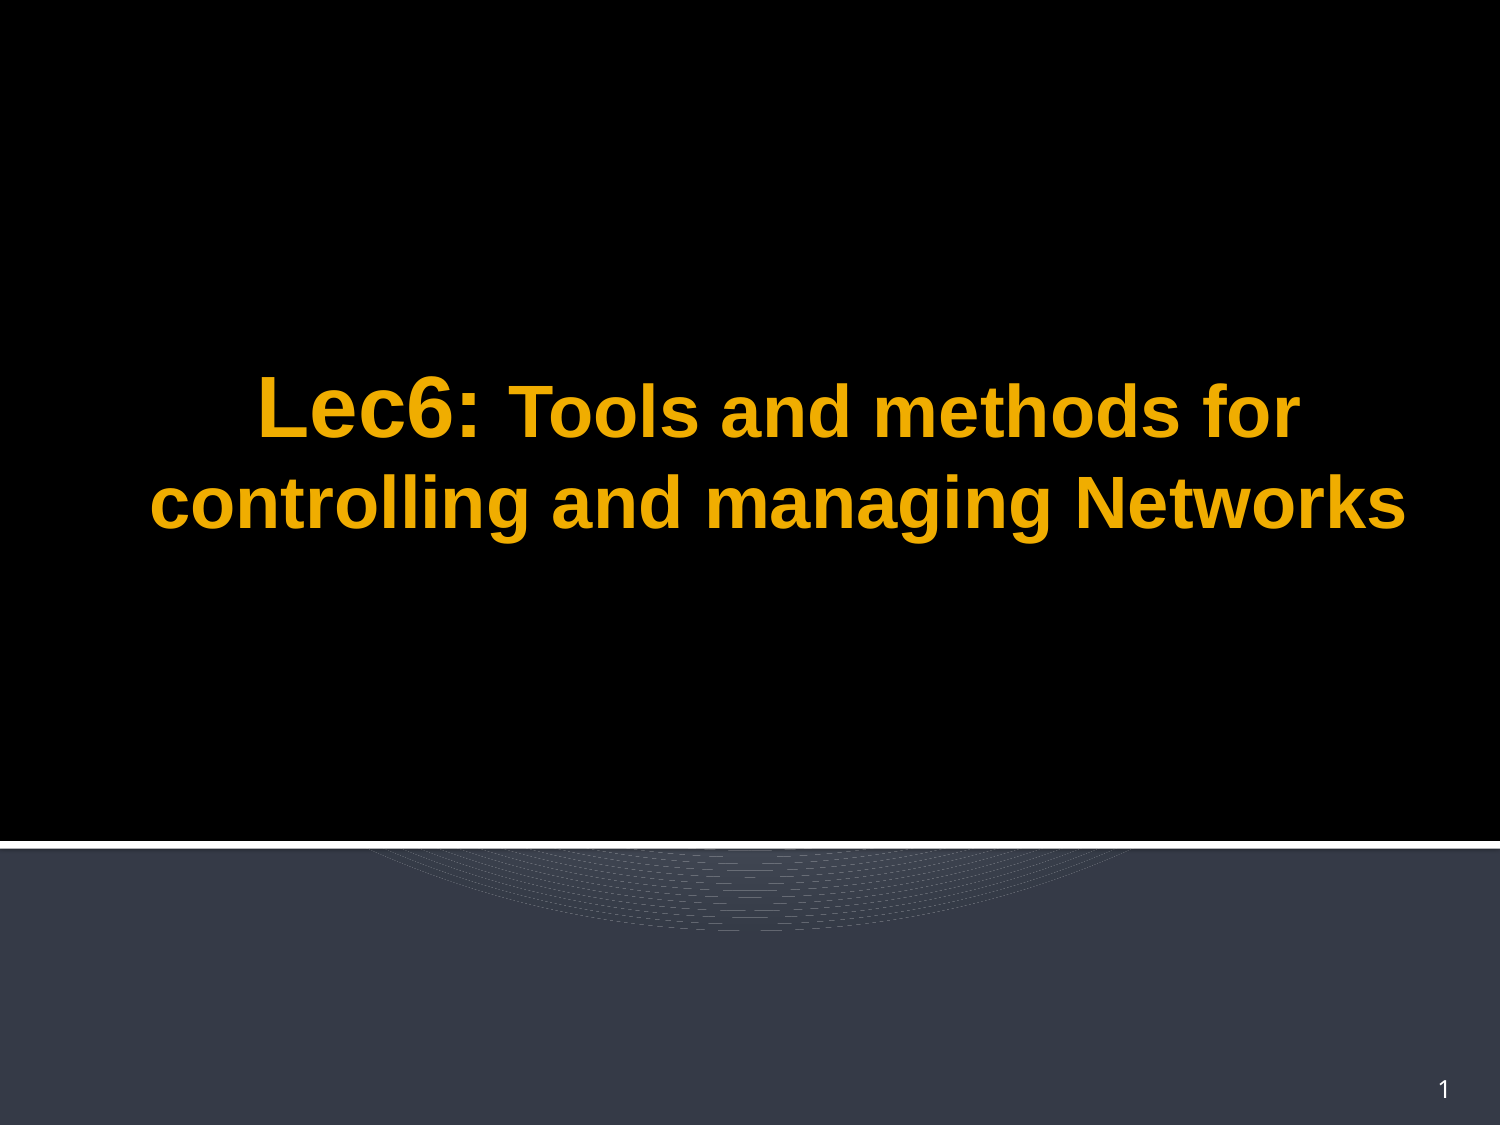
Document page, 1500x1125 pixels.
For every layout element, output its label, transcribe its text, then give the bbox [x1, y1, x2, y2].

slide_number 1 [1345, 1062, 1467, 1108]
title Lec6: Tools and methods for controlling and managing Networks [112, 350, 1438, 625]
